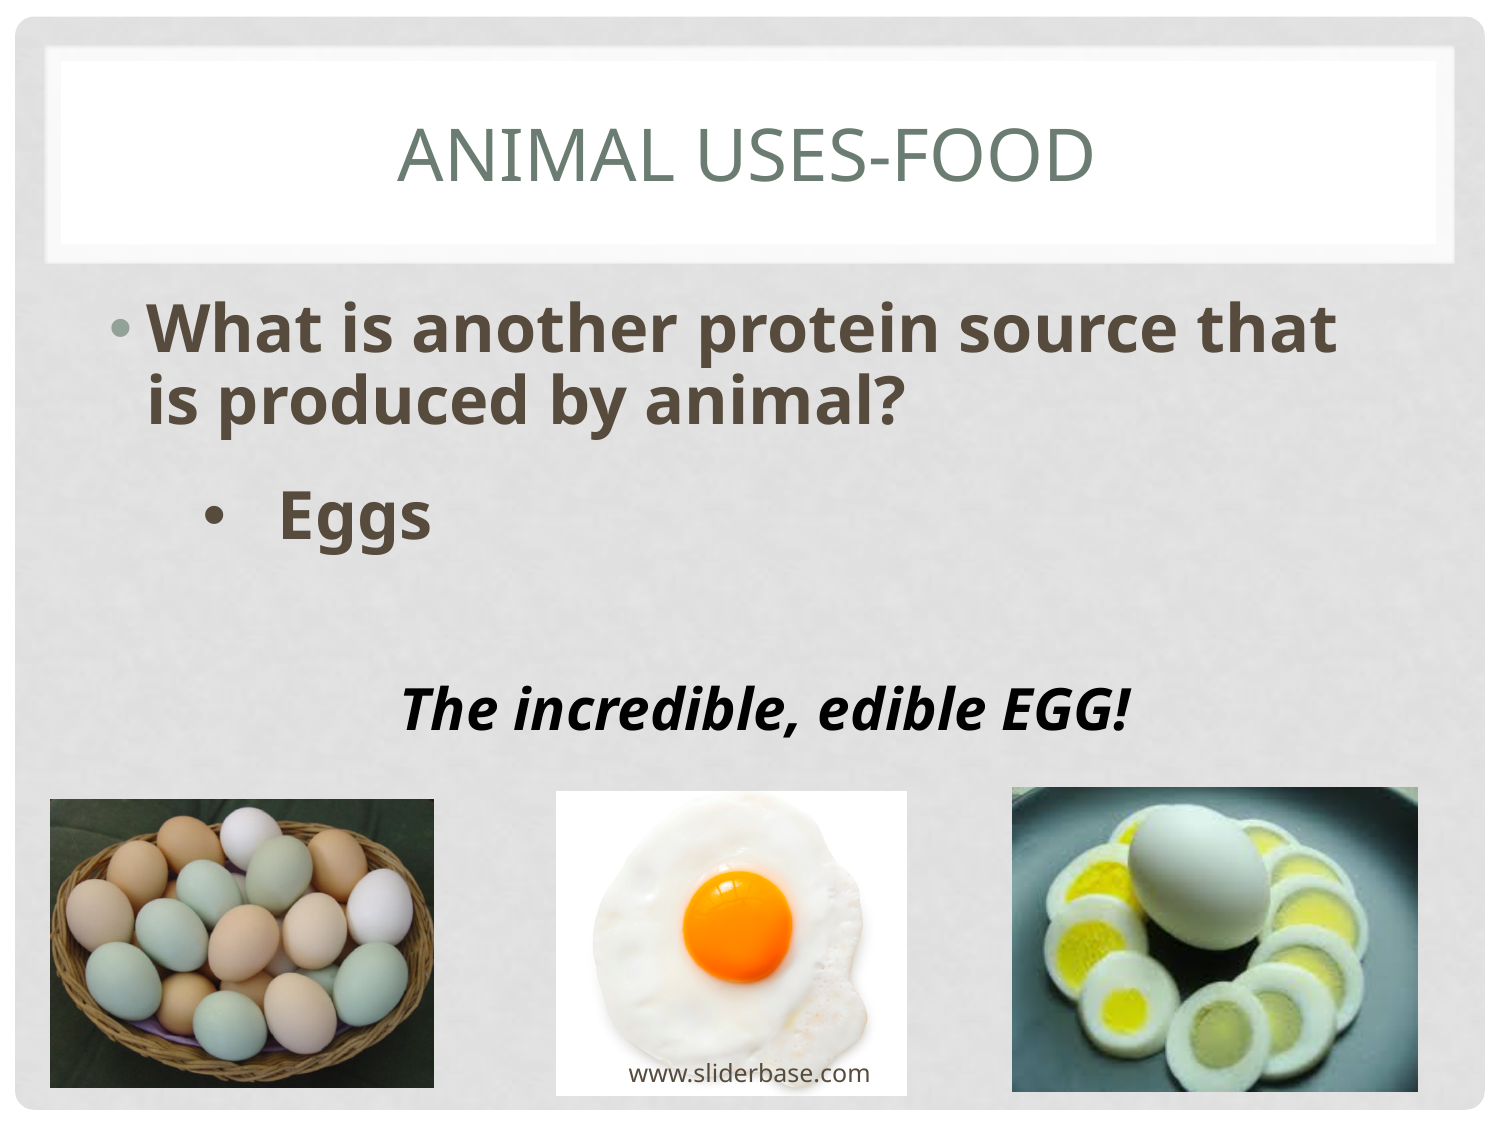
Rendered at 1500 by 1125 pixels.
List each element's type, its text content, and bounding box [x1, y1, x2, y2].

text_box Eggs The incredible, edible EGG! [112, 474, 1351, 751]
footer www.sliderbase.com [512, 1042, 988, 1103]
list What is another protein source that is produced by animal? [75, 287, 1425, 527]
picture [556, 791, 907, 1096]
picture [49, 799, 434, 1088]
picture [1012, 787, 1418, 1092]
title Animal Uses-Food [69, 66, 1425, 238]
